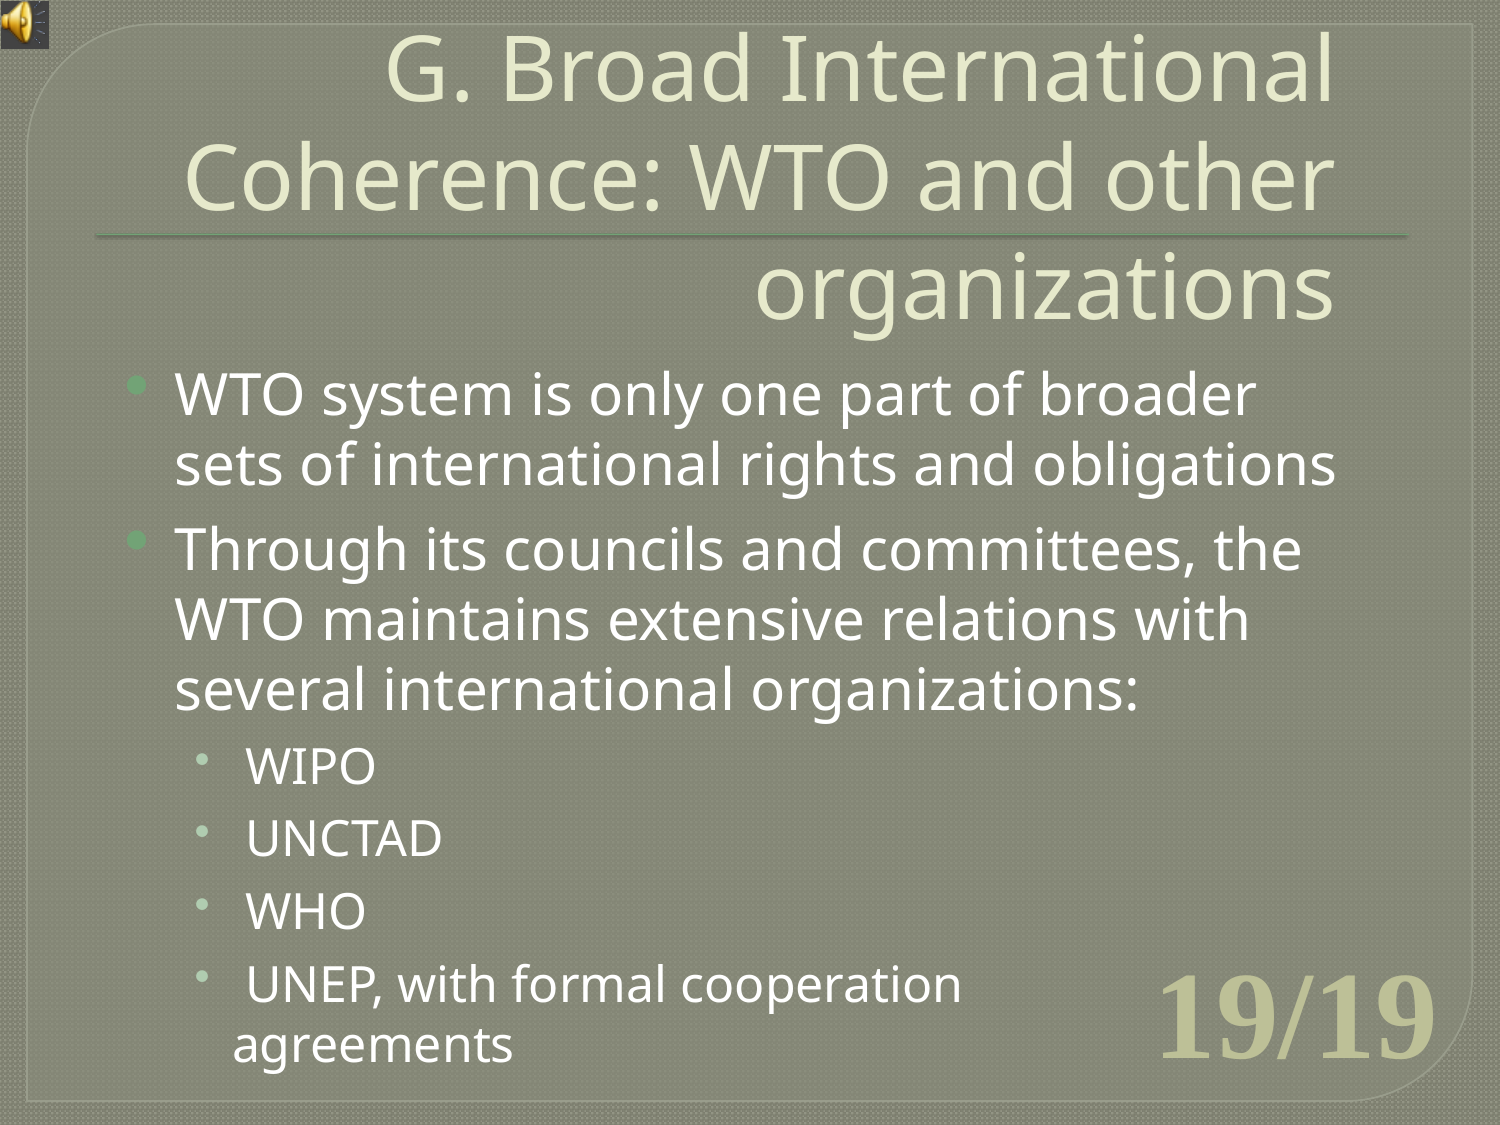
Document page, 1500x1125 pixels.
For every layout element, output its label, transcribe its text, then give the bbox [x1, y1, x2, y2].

title G. Broad International Coherence: WTO and other organizations [76, 0, 1352, 346]
list WTO system is only one part of broader sets of international rights and obligations Through its councils and committees, the WTO maintains extensive relations with several international organizations: WIPO UNCTAD WHO UNEP, with formal cooperation agreements [112, 350, 1388, 1093]
text_box 19/19 [902, 937, 1454, 1095]
picture [0, 0, 51, 51]
